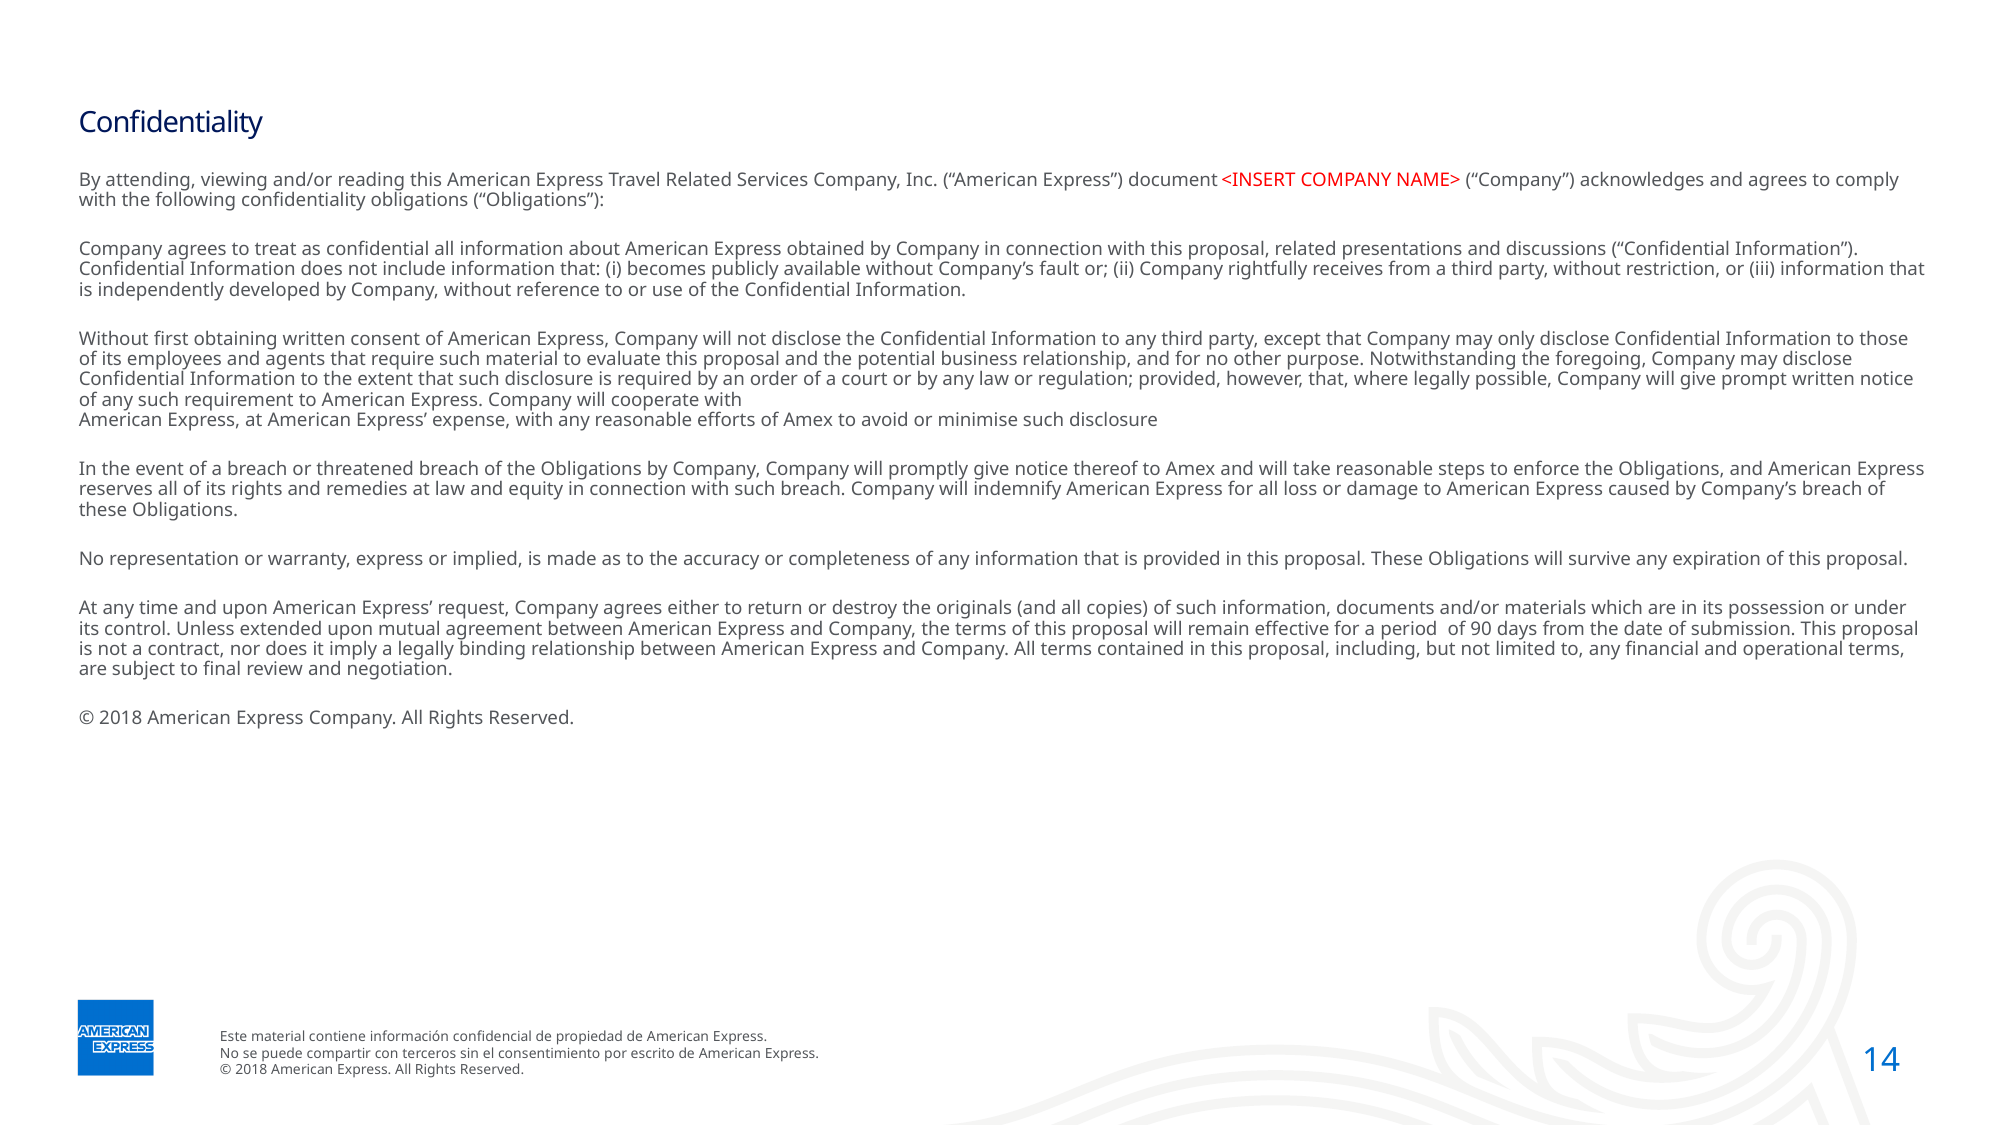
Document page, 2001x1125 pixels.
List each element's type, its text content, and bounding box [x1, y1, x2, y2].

slide_number 14 [1800, 1033, 1900, 1084]
title Confidentiality [78, 50, 1924, 139]
picture [65, 987, 166, 1088]
list By attending, viewing and/or reading this American Express Travel Related Services Company, Inc. (“American Express”) document <INSERT COMPANY NAME> (“Company”) acknowledges and agrees to comply with the following confidentiality obligations (“Obligations”): Company agrees to treat as confidential all information about American Express obtained by Company in connection with this proposal, related presentations and discussions (“Confidential Information”). Confidential Information does not include information that: (i) becomes publicly available without Company’s fault or; (ii) Company rightfully receives from a third party, without restriction, or (iii) information that is independently developed by Company, without reference to or use of the Confidential Information. Without first obtaining written consent of American Express, Company will not disclose the Confidential Information to any third party, except that Company may only disclose Confidential Information to those of its employees and agents that require such material to evaluate this proposal and the potential business relationship, and for no other purpose. Notwithstanding the foregoing, Company may disclose Confidential Information to the extent that such disclosure is required by an order of a court or by any law or regulation; provided, however, that, where legally possible, Company will give prompt written notice of any such requirement to American Express. Company will cooperate with American Express, at American Express’ expense, with any reasonable efforts of Amex to avoid or minimise such disclosure In the event of a breach or threatened breach of the Obligations by Company, Company will promptly give notice thereof to Amex and will take reasonable steps to enforce the Obligations, and American Express reserves all of its rights and remedies at law and equity in connection with such breach. Company will indemnify American Express for all loss or damage to American Express caused by Company’s breach of these Obligations. No representation or warranty, express or implied, is made as to the accuracy or completeness of any information that is provided in this proposal. These Obligations will survive any expiration of this proposal. At any time and upon American Express’ request, Company agrees either to return or destroy the originals (and all copies) of such information, documents and/or materials which are in its possession or under its control. Unless extended upon mutual agreement between American Express and Company, the terms of this proposal will remain effective for a period of 90 days from the date of submission. This proposal is not a contract, nor does it imply a legally binding relationship between American Express and Company. All terms contained in this proposal, including, but not limited to, any financial and operational terms, are subject to final review and negotiation. © 2018 American Express Company. All Rights Reserved. [78, 170, 1924, 992]
